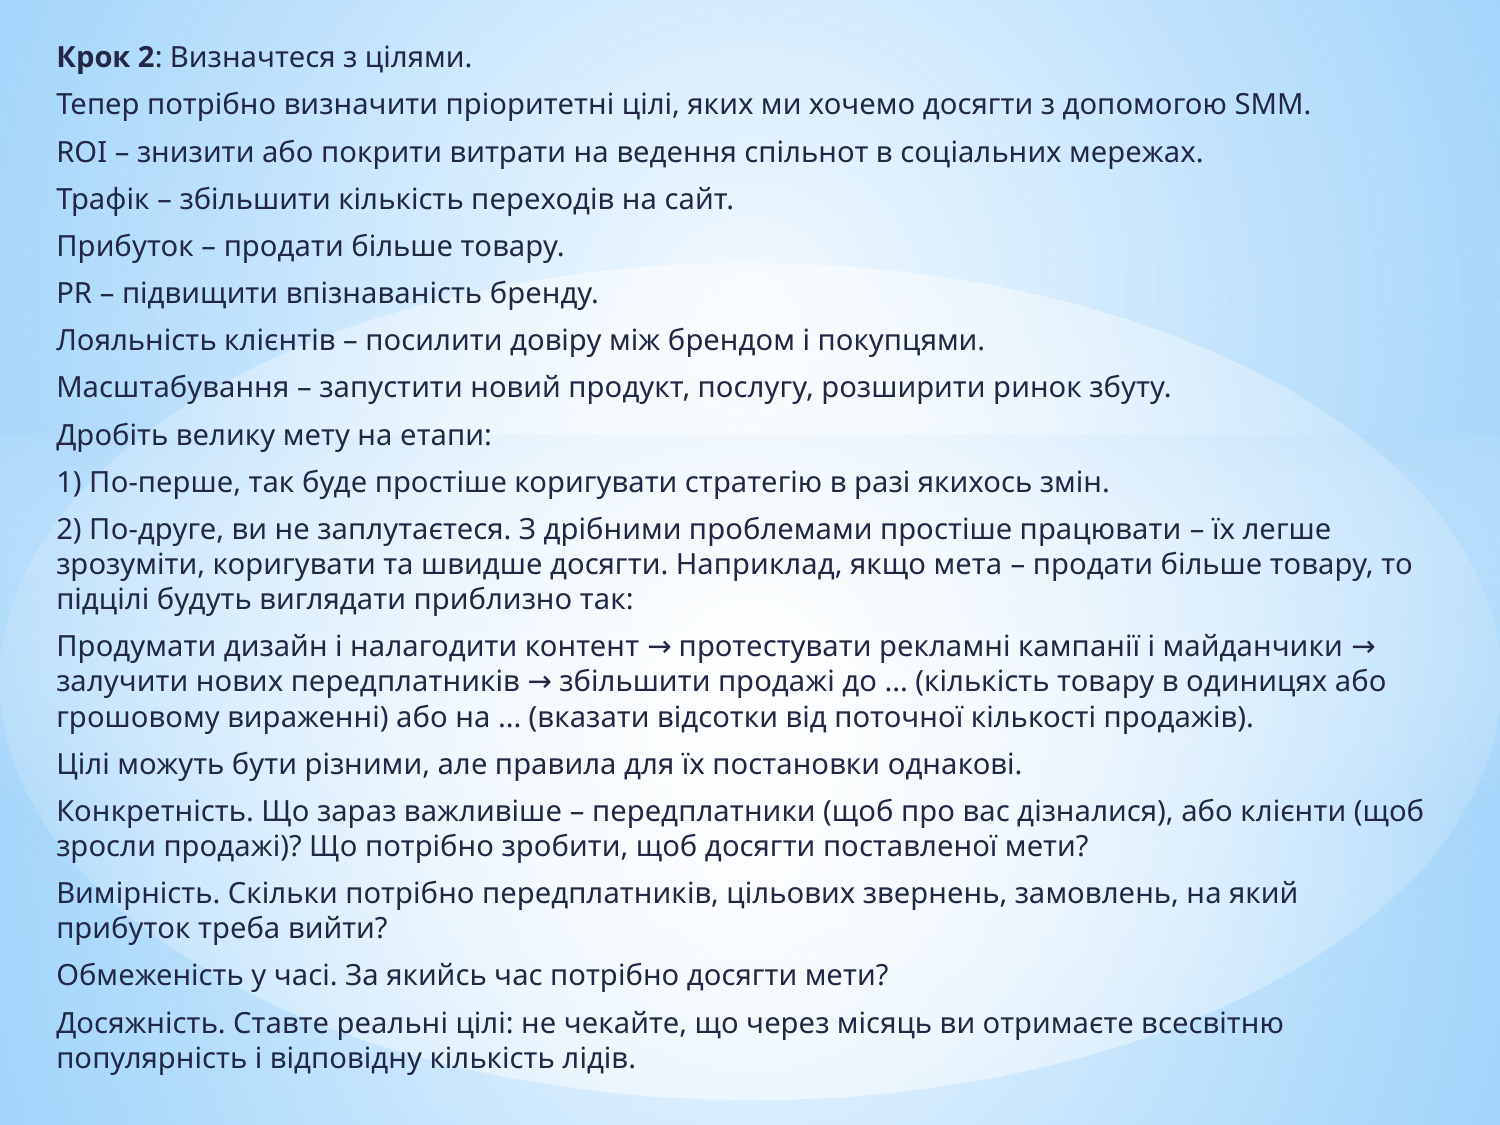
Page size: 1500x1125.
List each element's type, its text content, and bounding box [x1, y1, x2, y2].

subtitle Крок 2: Визначтеся з цілями. Тепер потрібно визначити пріоритетні цілі, яких ми хочемо досягти з допомогою SMM. ROI – знизити або покрити витрати на ведення спільнот в соціальних мережах. Трафік – збільшити кількість переходів на сайт. Прибуток – продати більше товару. PR – підвищити впізнаваність бренду. Лояльність клієнтів – посилити довіру між брендом і покупцями. Масштабування – запустити новий продукт, послугу, розширити ринок збуту. Дробіть велику мету на етапи: 1) По-перше, так буде простіше коригувати стратегію в разі якихось змін. 2) По-друге, ви не заплутаєтеся. З дрібними проблемами простіше працювати – їх легше зрозуміти, коригувати та швидше досягти. Наприклад, якщо мета – продати більше товару, то підцілі будуть виглядати приблизно так: Продумати дизайн і налагодити контент → протестувати рекламні кампанії і майданчики → залучити нових передплатників → збільшити продажі до ... (кількість товару в одиницях або грошовому вираженні) або на ... (вказати відсотки від поточної кількості продажів). Цілі можуть бути різними, але правила для їх постановки однакові. Конкретність. Що зараз важливіше – передплатники (щоб про вас дізналися), або клієнти (щоб зросли продажі)? Що потрібно зробити, щоб досягти поставленої мети? Вимірність. Скільки потрібно передплатників, цільових звернень, замовлень, на який прибуток треба вийти? Обмеженість у часі. За якийсь час потрібно досягти мети? Досяжність. Ставте реальні цілі: не чекайте, що через місяць ви отримаєте всесвітню популярність і відповідну кількість лідів. [41, 30, 1447, 1083]
